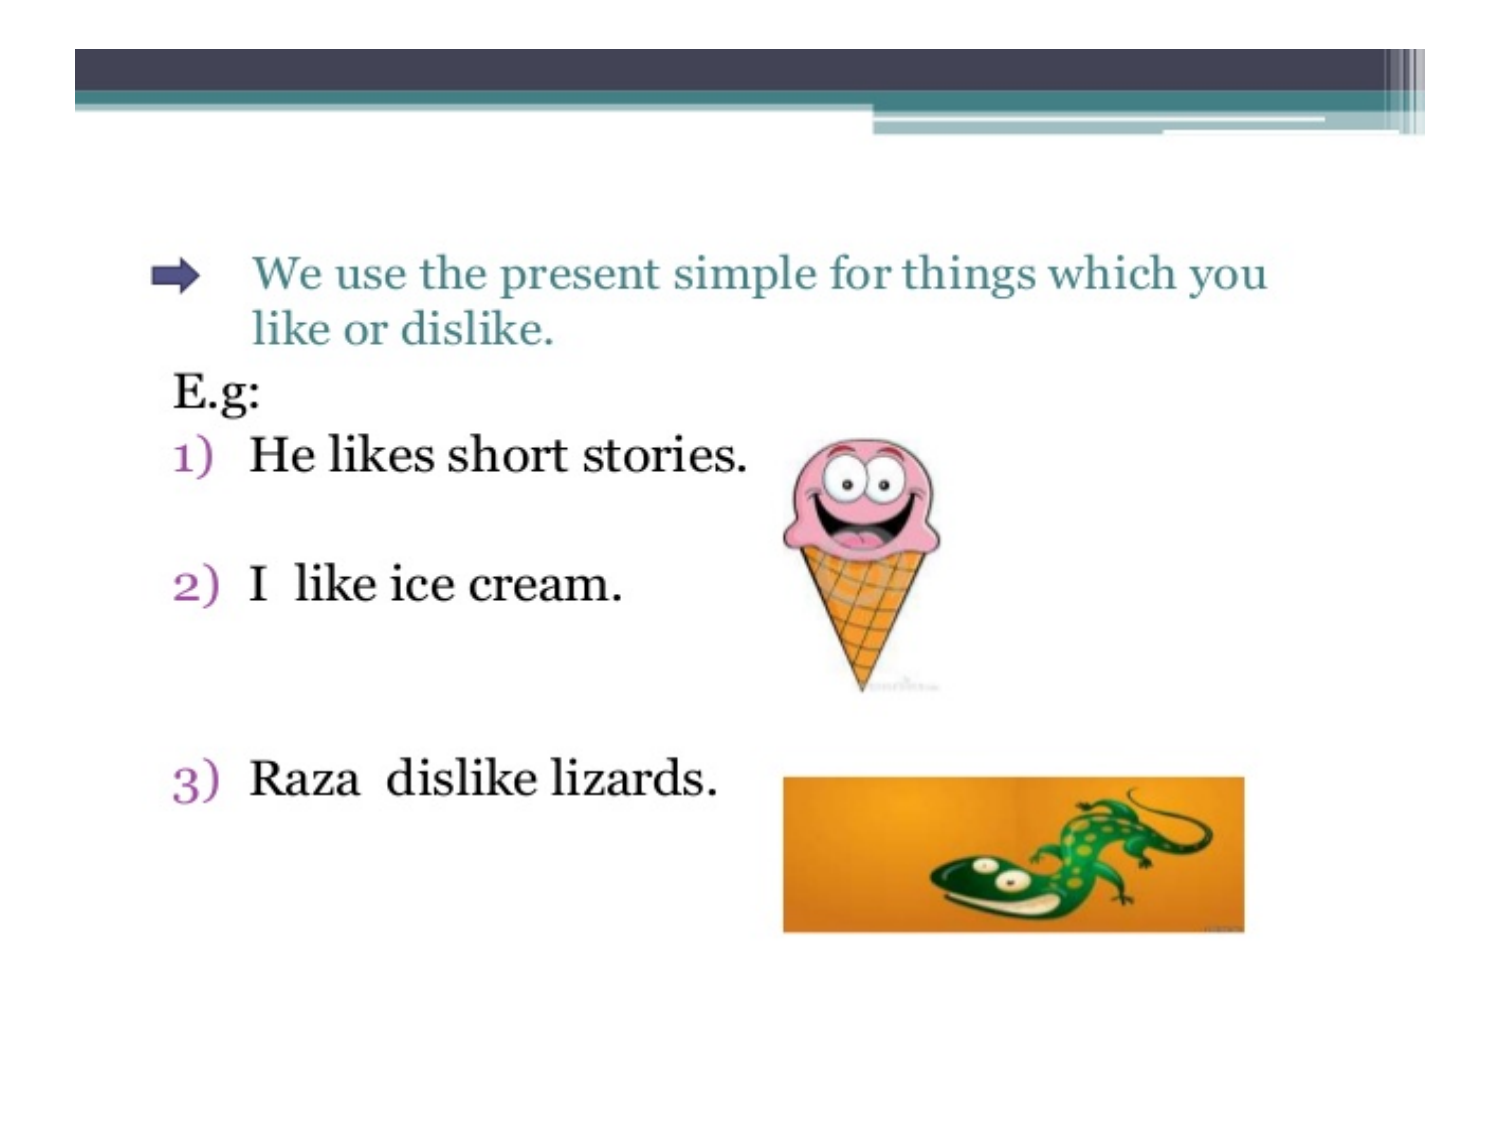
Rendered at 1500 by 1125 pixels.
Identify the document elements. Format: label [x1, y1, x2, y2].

picture [74, 49, 1426, 1001]
